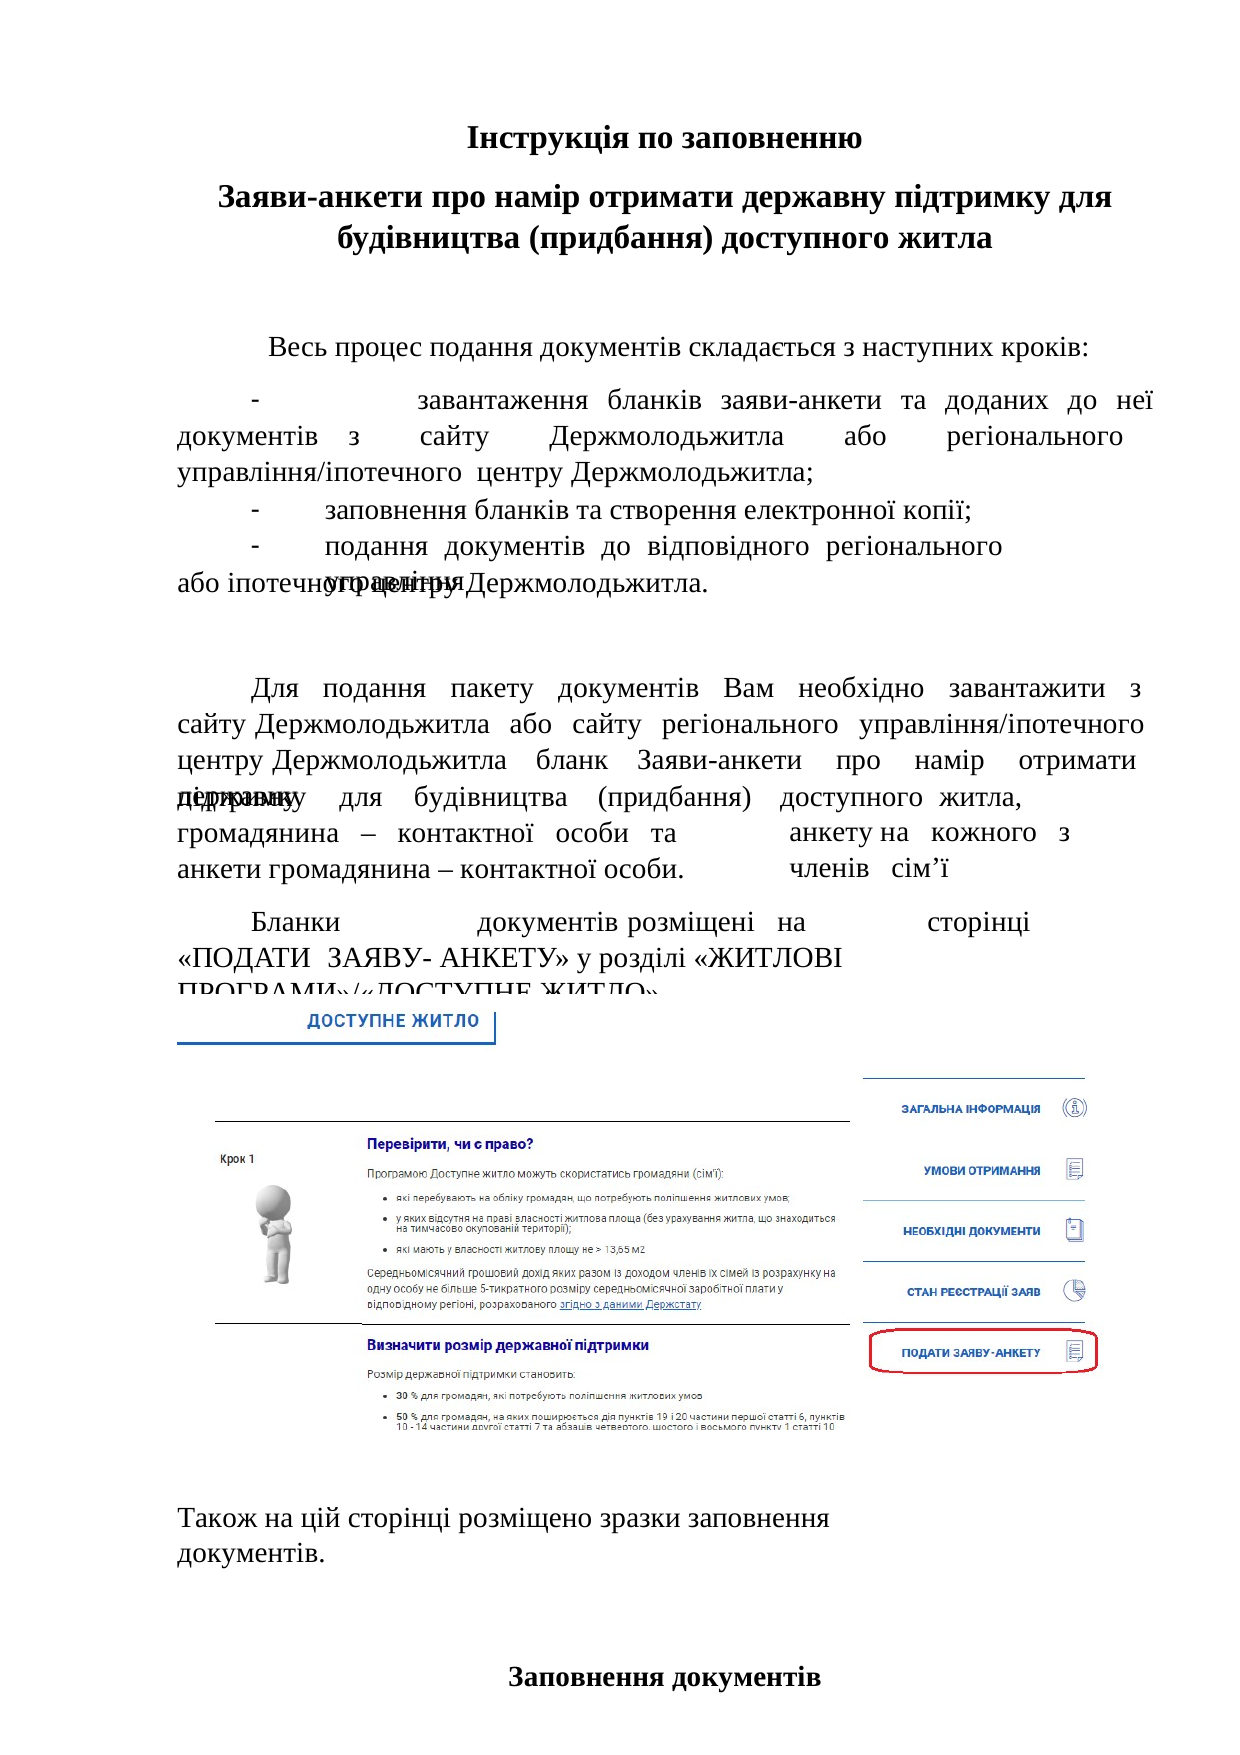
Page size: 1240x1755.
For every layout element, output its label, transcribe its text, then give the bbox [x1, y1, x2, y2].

text_box - - [248, 490, 262, 562]
text_box Також на цій сторінці розміщено зразки заповнення документів. [175, 1498, 983, 1569]
text_box Інструкція по заповненню Заяви-анкети про намір отримати державну підтримку для будівництва (придбання) доступного житла Весь процес подання документів складається з наступних кроків: - завантаження бланків заяви-анкети та доданих до неї документів з сайту Держмолодьжитла або регіонального управління/іпотечного центру Держмолодьжитла; [175, 115, 1155, 488]
text_box Бланки документів розміщені на сторінці «ПОДАТИ ЗАЯВУ- АНКЕТУ» у розділі «ЖИТЛОВІ ПРОГРАМИ»/«ДОСТУПНЕ ЖИТЛО». [175, 901, 1155, 1009]
text_box Заповнення документів [506, 1657, 823, 1693]
text_box заповнення бланків та створення електронної копії; подання документів до відповідного регіонального управління [322, 490, 1154, 563]
text_box або іпотечного центру Держмолодьжитла. Для подання пакету документів Вам необхідно завантажити з сайту Держмолодьжитла або сайту регіонального управління/іпотечного центру Держмолодьжитла бланк Заяви-анкети про намір отримати державну [175, 563, 1155, 812]
text_box підтримку для будівництва (придбання) громадянина – контактної особи та анкети громадянина – контактної особи. [175, 776, 772, 885]
text_box [177, 994, 1151, 1430]
text_box доступного житла, анкету на кожного з членів сім’ї [778, 776, 1155, 884]
